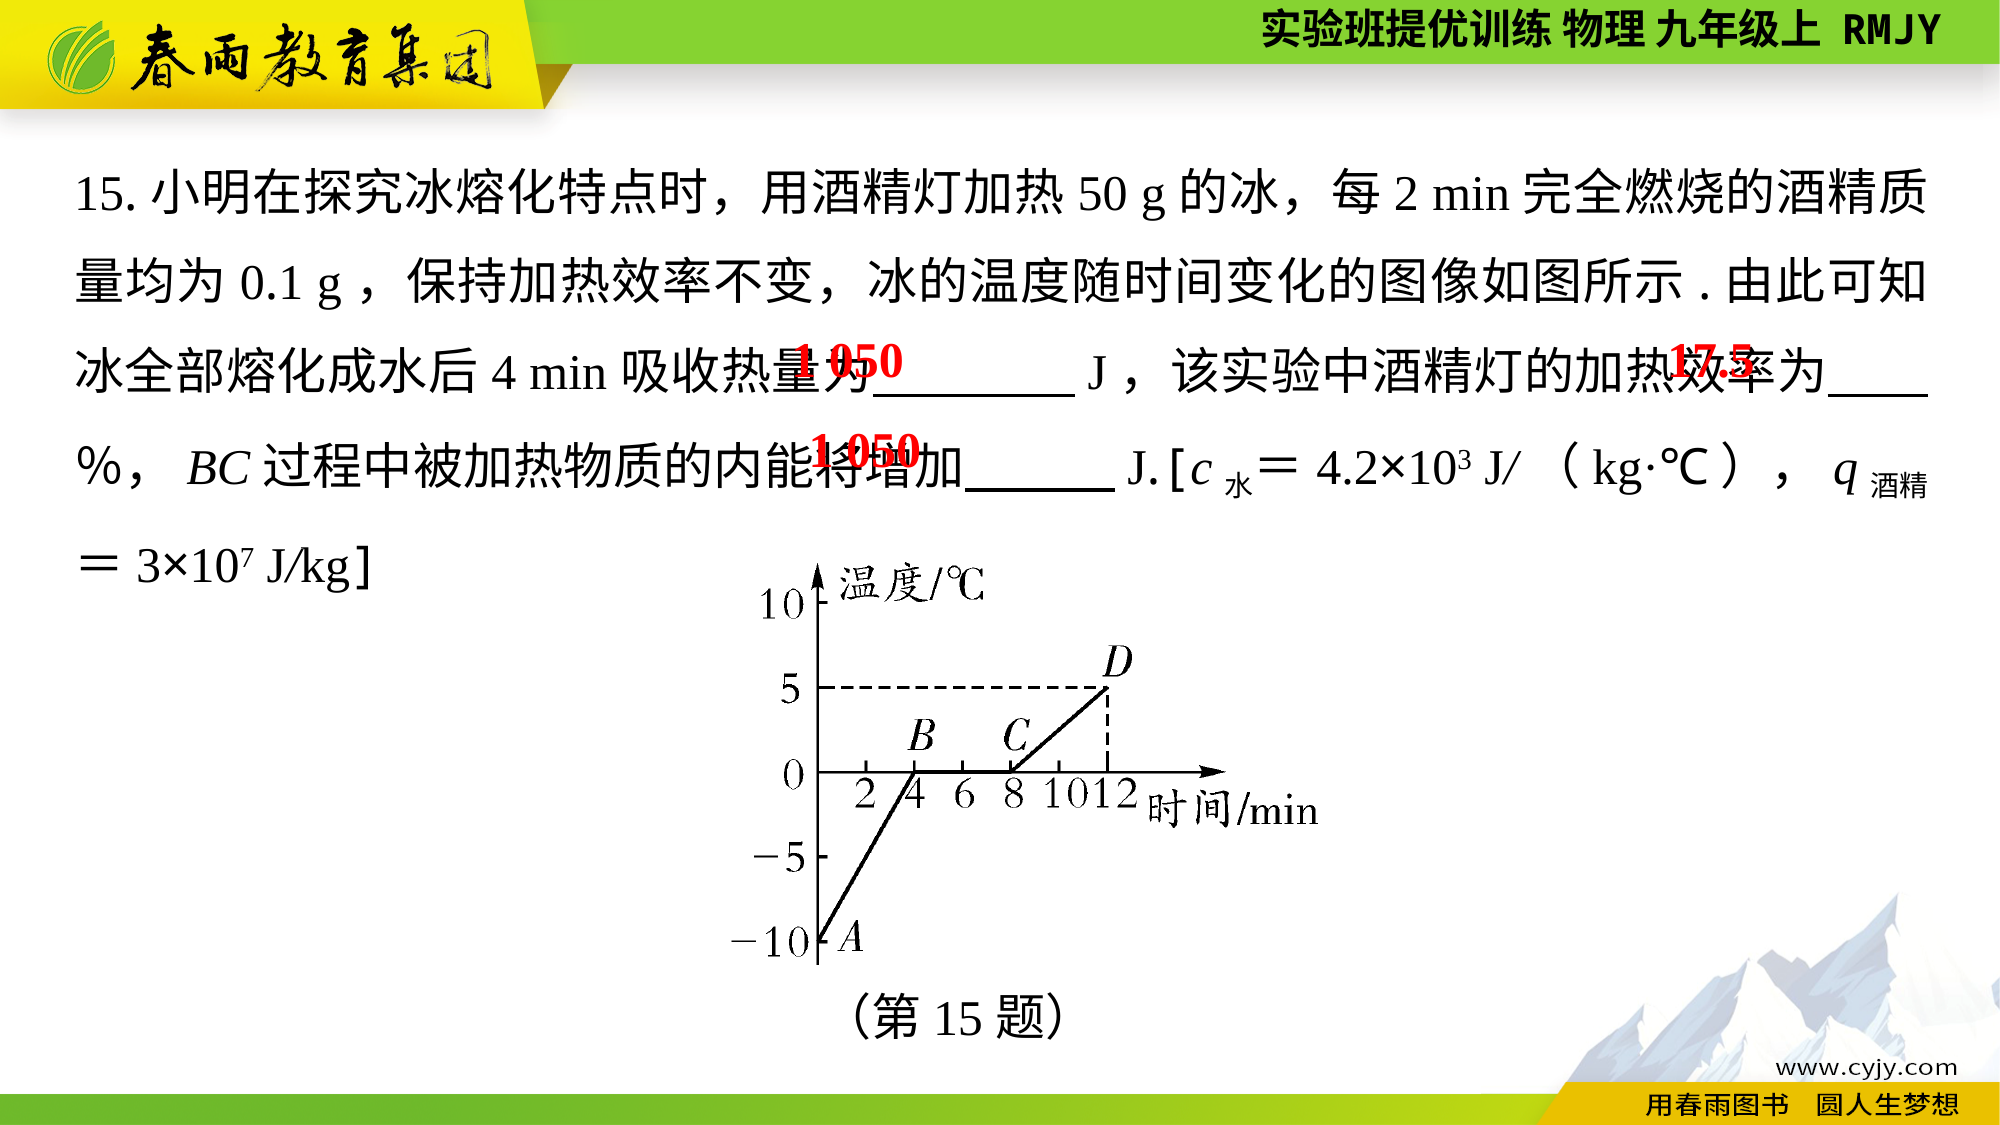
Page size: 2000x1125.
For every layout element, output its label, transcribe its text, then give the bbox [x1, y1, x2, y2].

text_box 1 050 [776, 320, 919, 396]
list 15.小明在探究冰熔化特点时，用酒精灯加热50 g的冰，每2 min完全燃烧的酒精质量均为0.1 g，保持加热效率不变，冰的温度随时间变化的图像如图所示.由此可知冰全部熔化成水后4 min吸收热量为 J，该实验中酒精灯的加热效率为 ％，BC过程中被加热物质的内能将增加 J.[c水＝4.2×103 J/（kg·℃），q酒精＝3×107 J/kg] [59, 122, 1944, 581]
text_box 1 050 [793, 409, 937, 485]
text_box 17.5 [1652, 320, 1770, 396]
text_box （第15题） [806, 978, 1110, 1054]
picture [0, 0, 2000, 1125]
